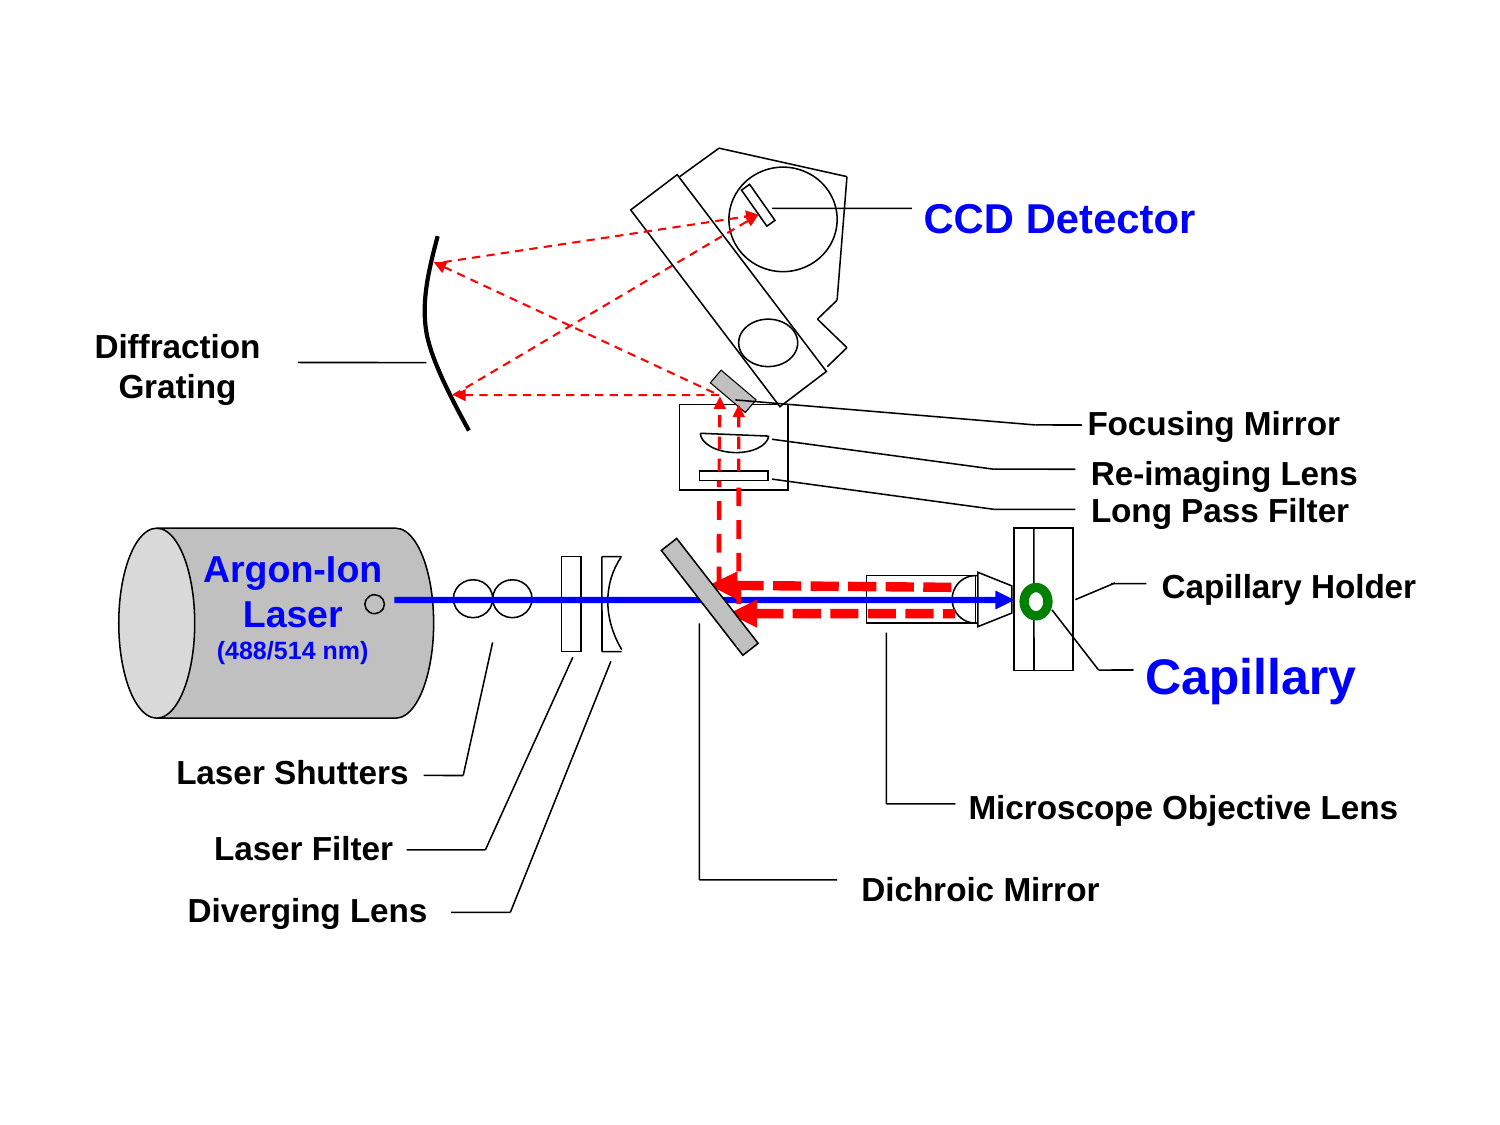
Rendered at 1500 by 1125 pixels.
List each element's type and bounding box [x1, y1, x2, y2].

text_box [60, 147, 1450, 957]
